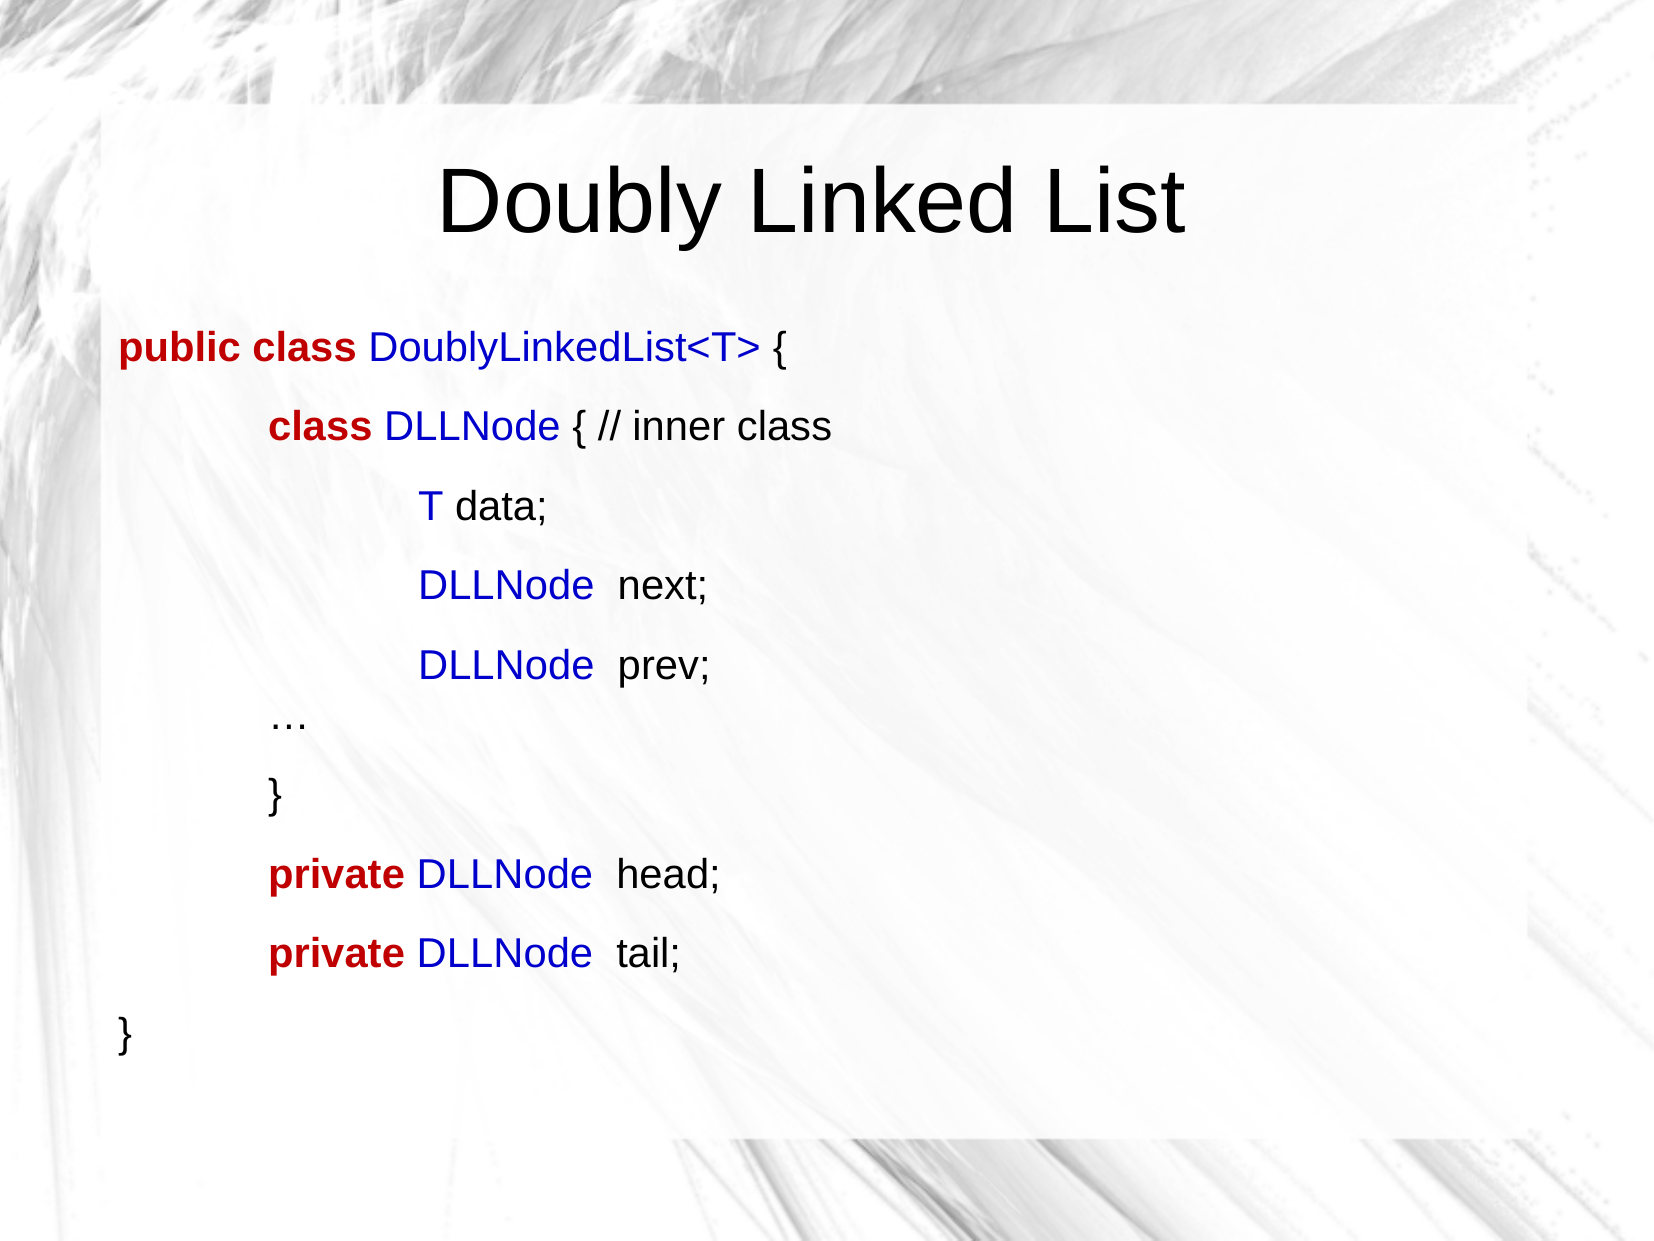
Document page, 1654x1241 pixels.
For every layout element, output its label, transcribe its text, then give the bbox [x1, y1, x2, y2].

title Doubly Linked List [118, 112, 1506, 281]
picture [0, 0, 1654, 1241]
list public class DoublyLinkedList<T> { class DLLNode { // inner class T data; DLLNode next; DLLNode prev; … } private DLLNode head; private DLLNode tail; } [118, 319, 1571, 1102]
